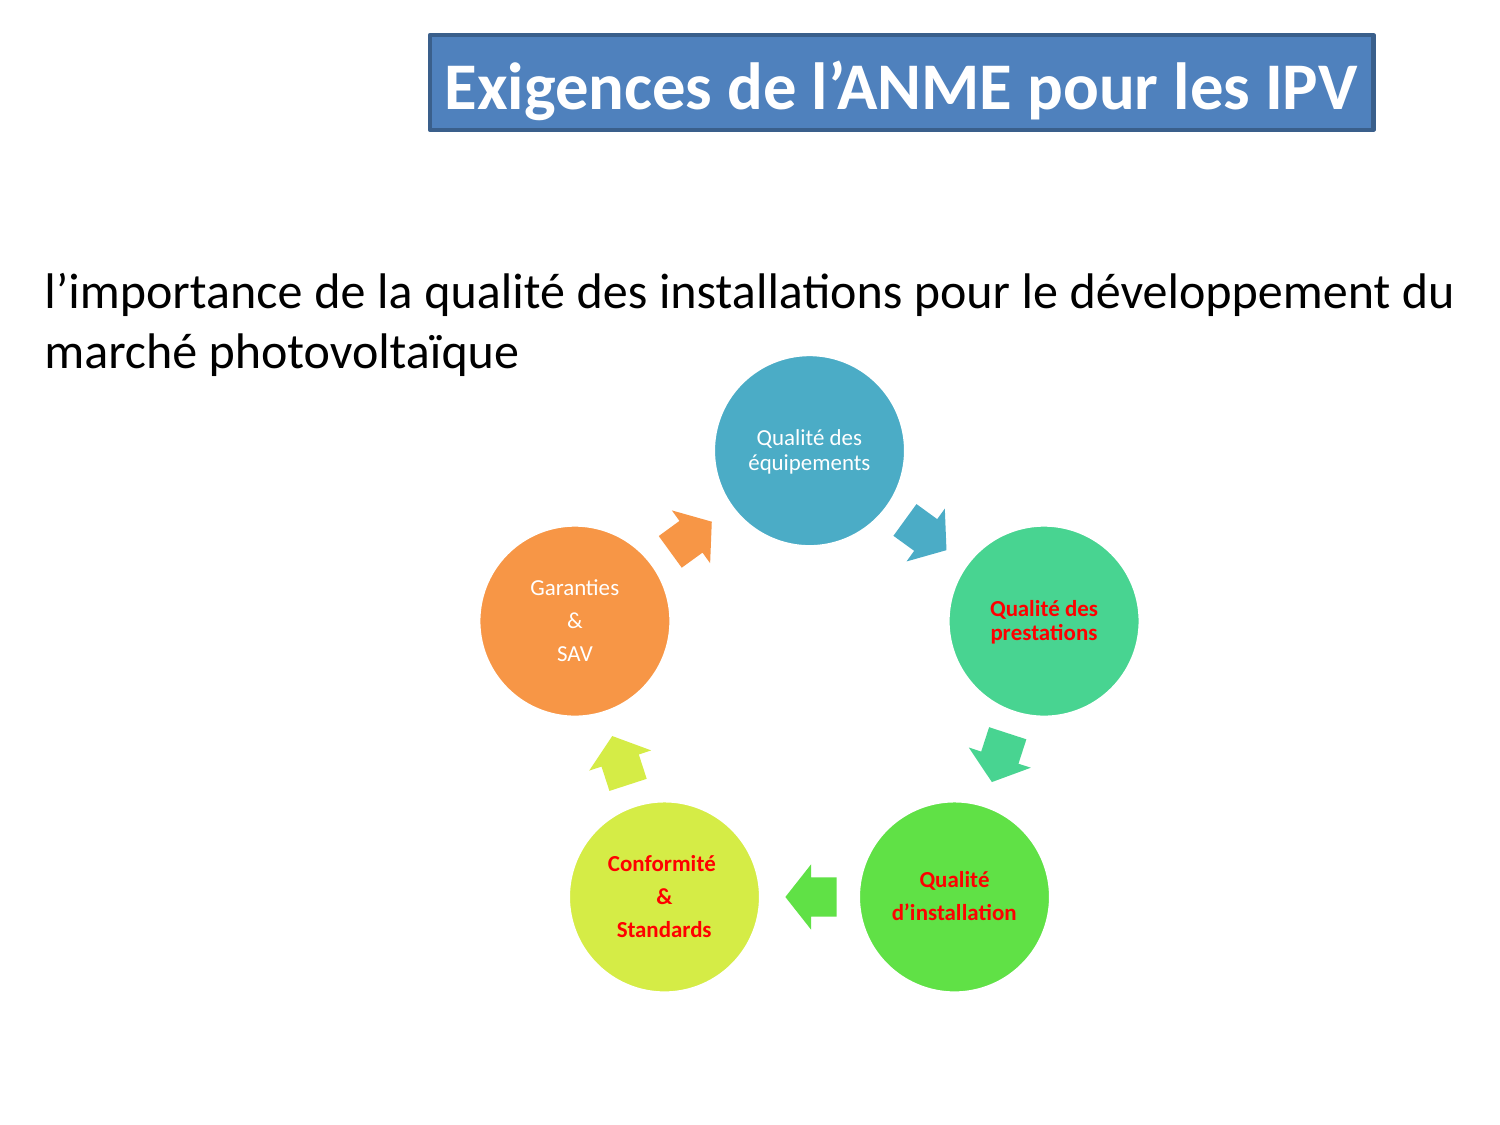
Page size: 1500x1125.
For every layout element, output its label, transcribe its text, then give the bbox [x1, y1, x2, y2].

text_box Exigences de l’ANME pour les IPV [428, 33, 1376, 132]
list l’importance de la qualité des installations pour le développement du marché photovoltaïque [29, 196, 1471, 497]
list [477, 302, 1141, 1046]
